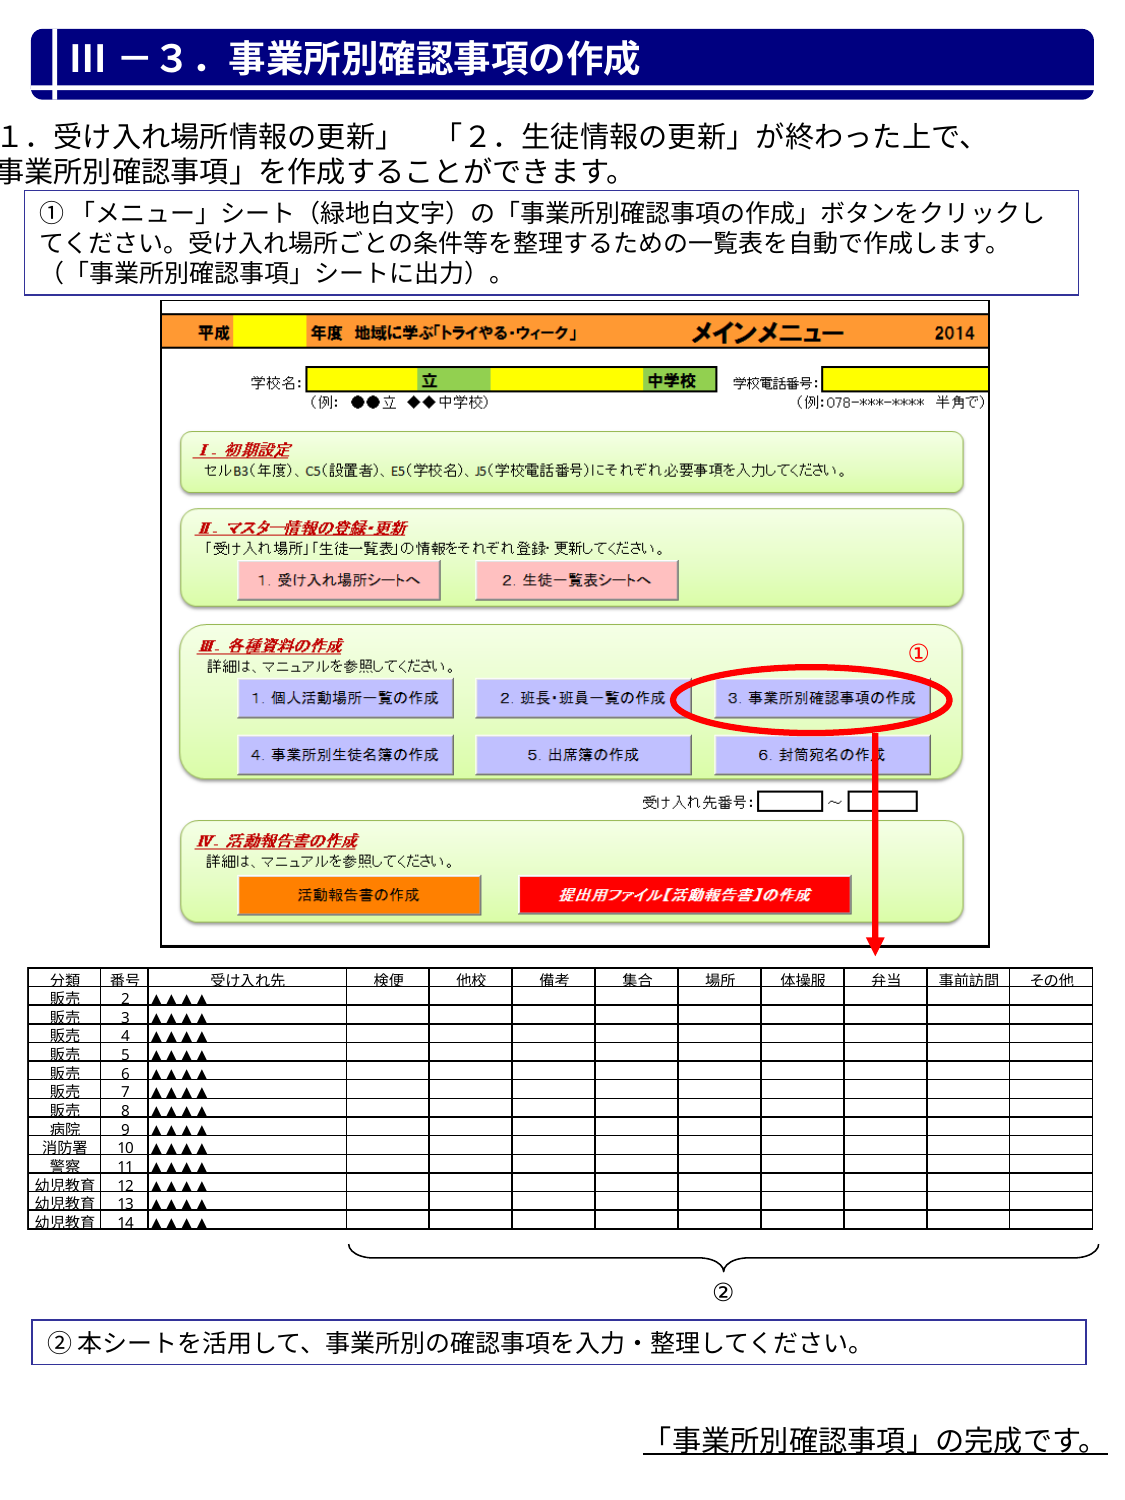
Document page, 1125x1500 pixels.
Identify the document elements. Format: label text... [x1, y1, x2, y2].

text_box [30, 28, 54, 87]
picture [161, 300, 989, 947]
text_box Ⅲ－３．事業所別確認事項の作成 [54, 27, 657, 88]
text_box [27, 966, 1094, 1230]
text_box ①「メニュー」シート（緑地白文字）の「事業所別確認事項の作成」ボタンをクリックしてください。受け入れ場所ごとの条件等を整理するための一覧表を自動で作成します。 （「事業所別確認事項」シートに出力）。 [24, 190, 1079, 296]
text_box [55, 88, 1094, 100]
text_box 「事業所別確認事項」の完成です。 [628, 1414, 1123, 1465]
text_box [657, 28, 1094, 87]
text_box ② [697, 1269, 755, 1314]
text_box [30, 88, 54, 100]
text_box ②本シートを活用して、事業所別の確認事項を入力・整理してください。 [32, 1320, 1086, 1365]
text_box 「１．受け入れ場所情報の更新」 「２．生徒情報の更新」が終わった上で、 「事業所別確認事項」を作成することができます。 [0, 110, 1004, 196]
text_box [348, 1244, 1099, 1269]
